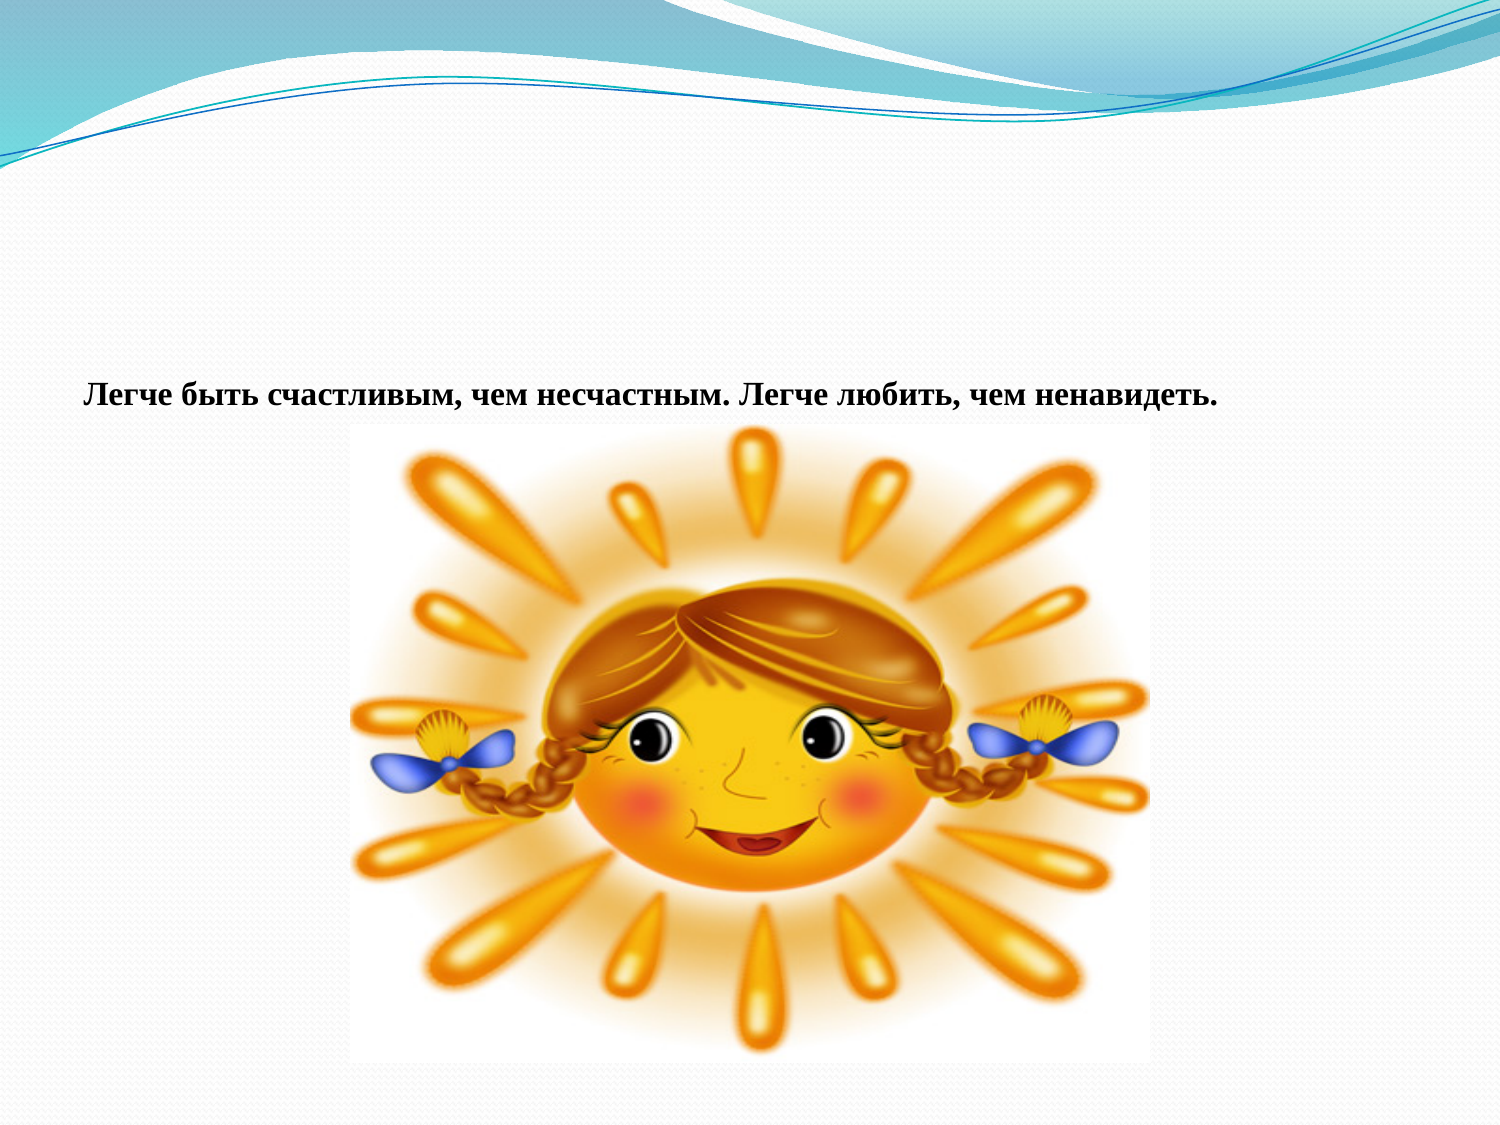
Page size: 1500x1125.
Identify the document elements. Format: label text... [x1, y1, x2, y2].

picture [349, 424, 1151, 1063]
title Легче быть счастливым, чем несчастным. Легче любить, чем ненавидеть. [75, 115, 1425, 563]
